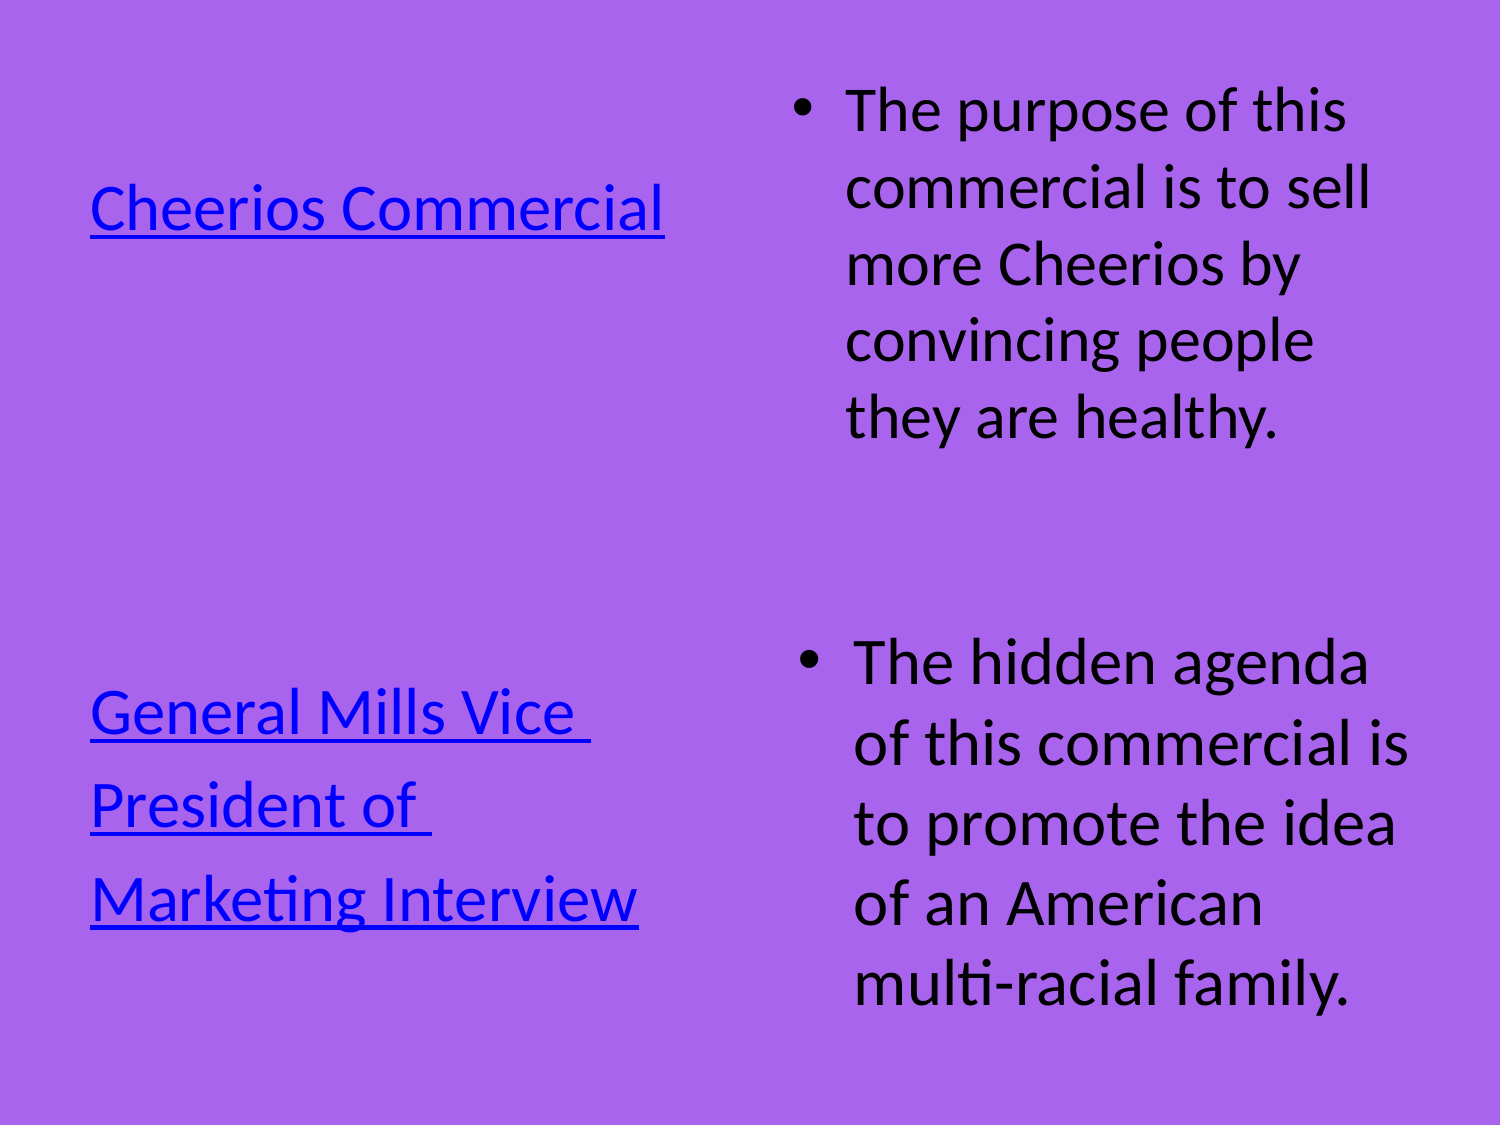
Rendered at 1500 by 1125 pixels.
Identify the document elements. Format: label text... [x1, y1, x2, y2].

text_box General Mills Vice President of Marketing Interview [74, 660, 711, 1014]
text_box The hidden agenda of this commercial is to promote the idea of an American multi-racial family. [782, 610, 1435, 1084]
list Cheerios Commercial [75, 63, 686, 466]
text_box The purpose of this commercial is to sell more Cheerios by convincing people they are healthy. [776, 60, 1454, 463]
